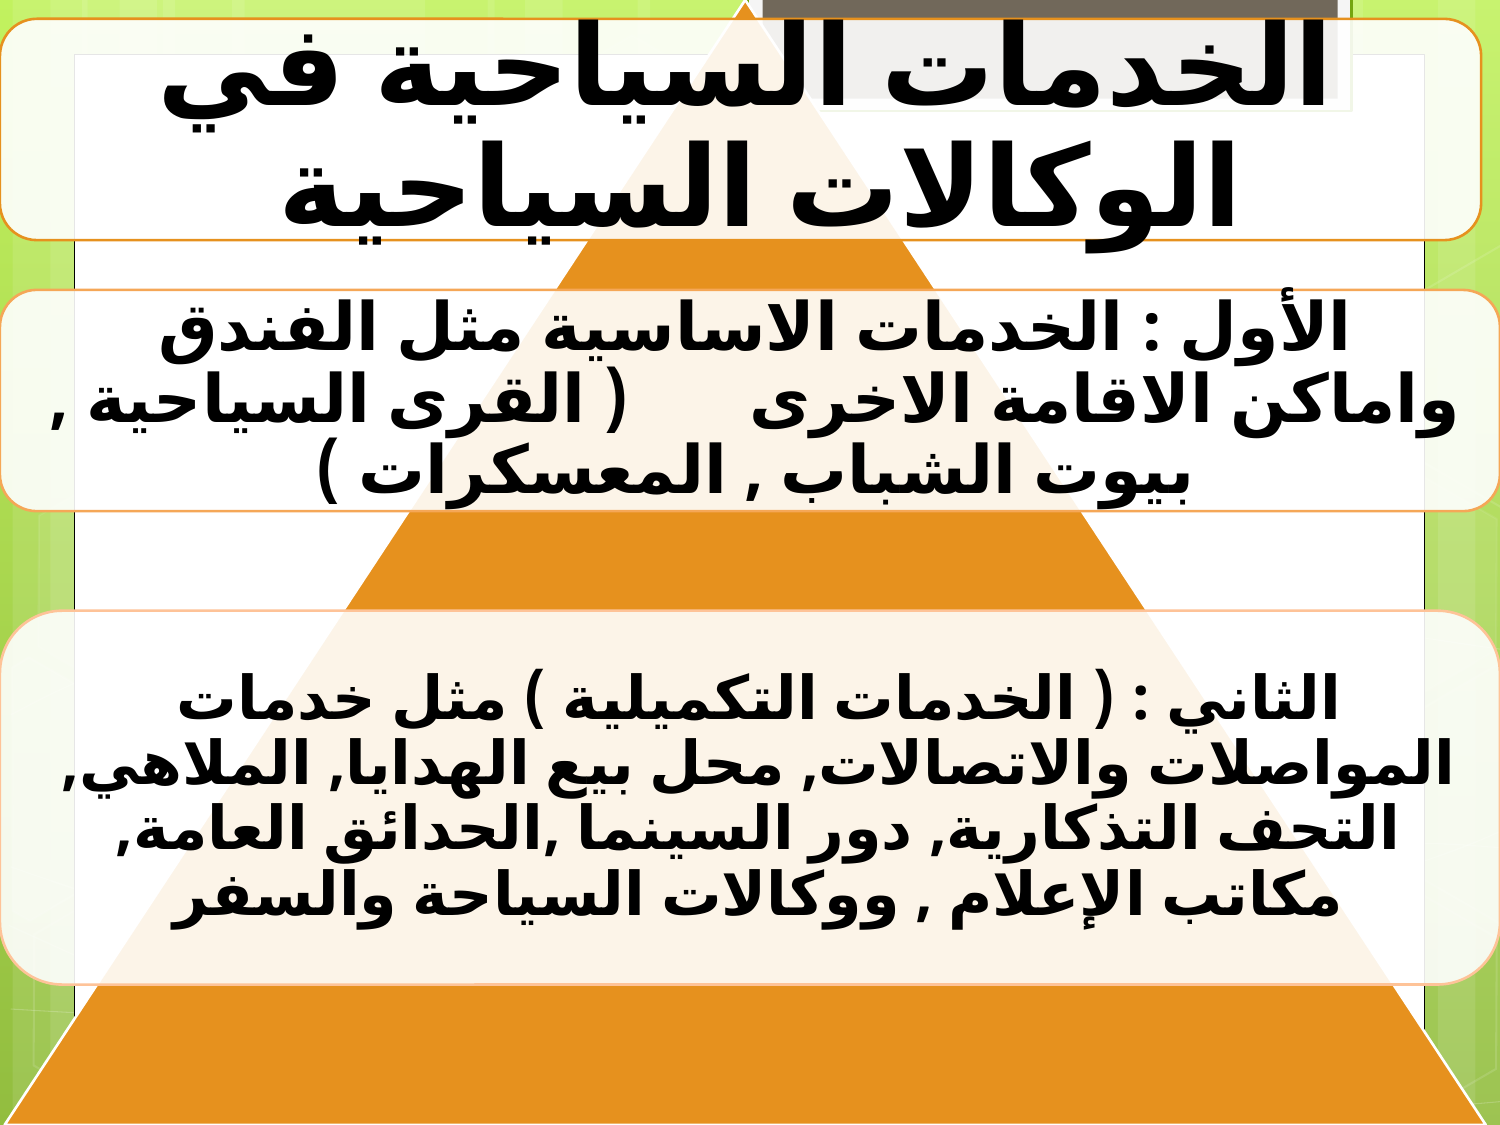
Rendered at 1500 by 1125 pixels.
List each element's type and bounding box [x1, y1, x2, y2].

list [0, 0, 1500, 1125]
